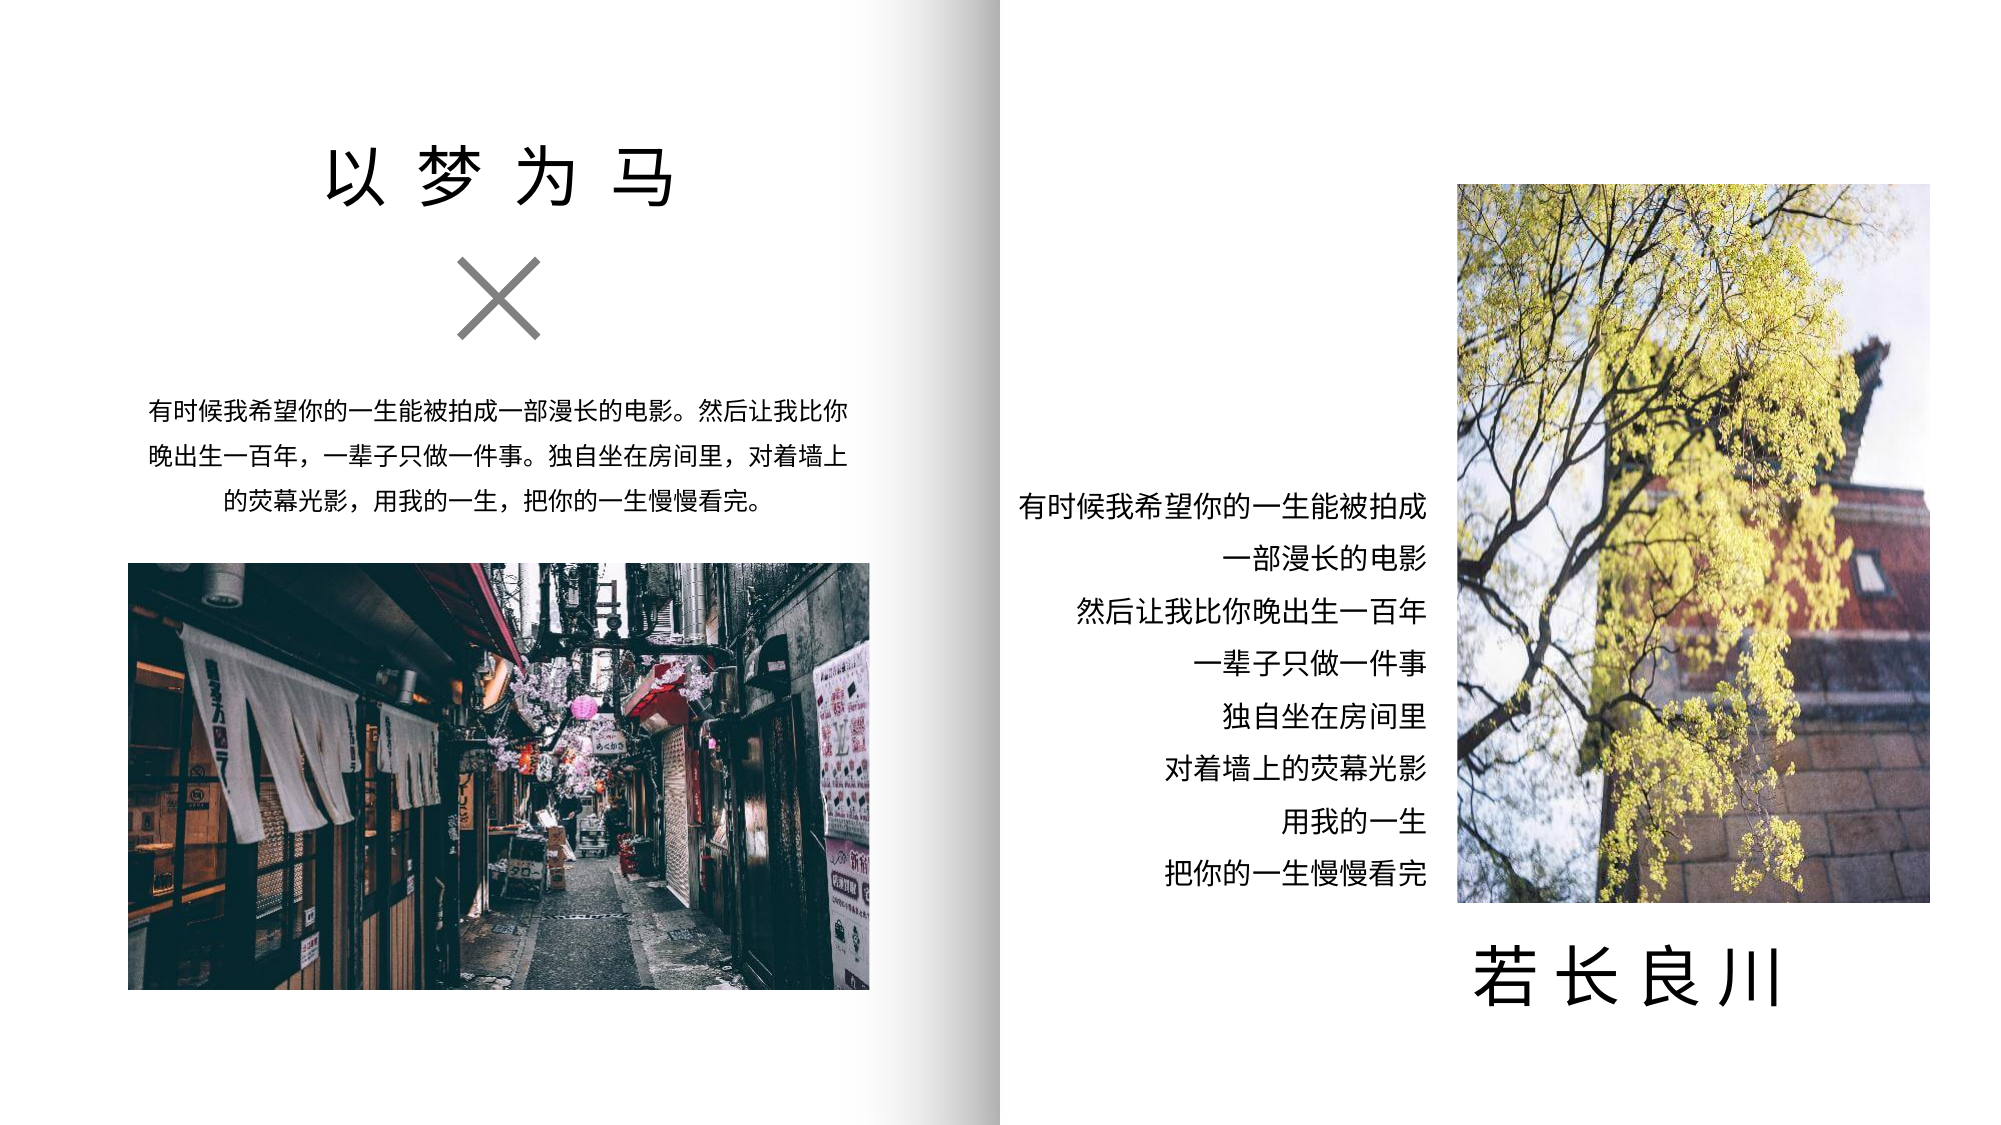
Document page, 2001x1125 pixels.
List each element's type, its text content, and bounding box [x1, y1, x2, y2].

text_box 有时候我希望你的一生能被拍成一部漫长的电影 然后让我比你晚出生一百年 一辈子只做一件事 独自坐在房间里 对着墙上的荧幕光影 用我的一生 把你的一生慢慢看完 [1004, 463, 1443, 898]
text_box [1456, 184, 1931, 903]
text_box 若 长 良 川 [1457, 927, 1930, 1023]
text_box [0, 0, 1001, 1125]
